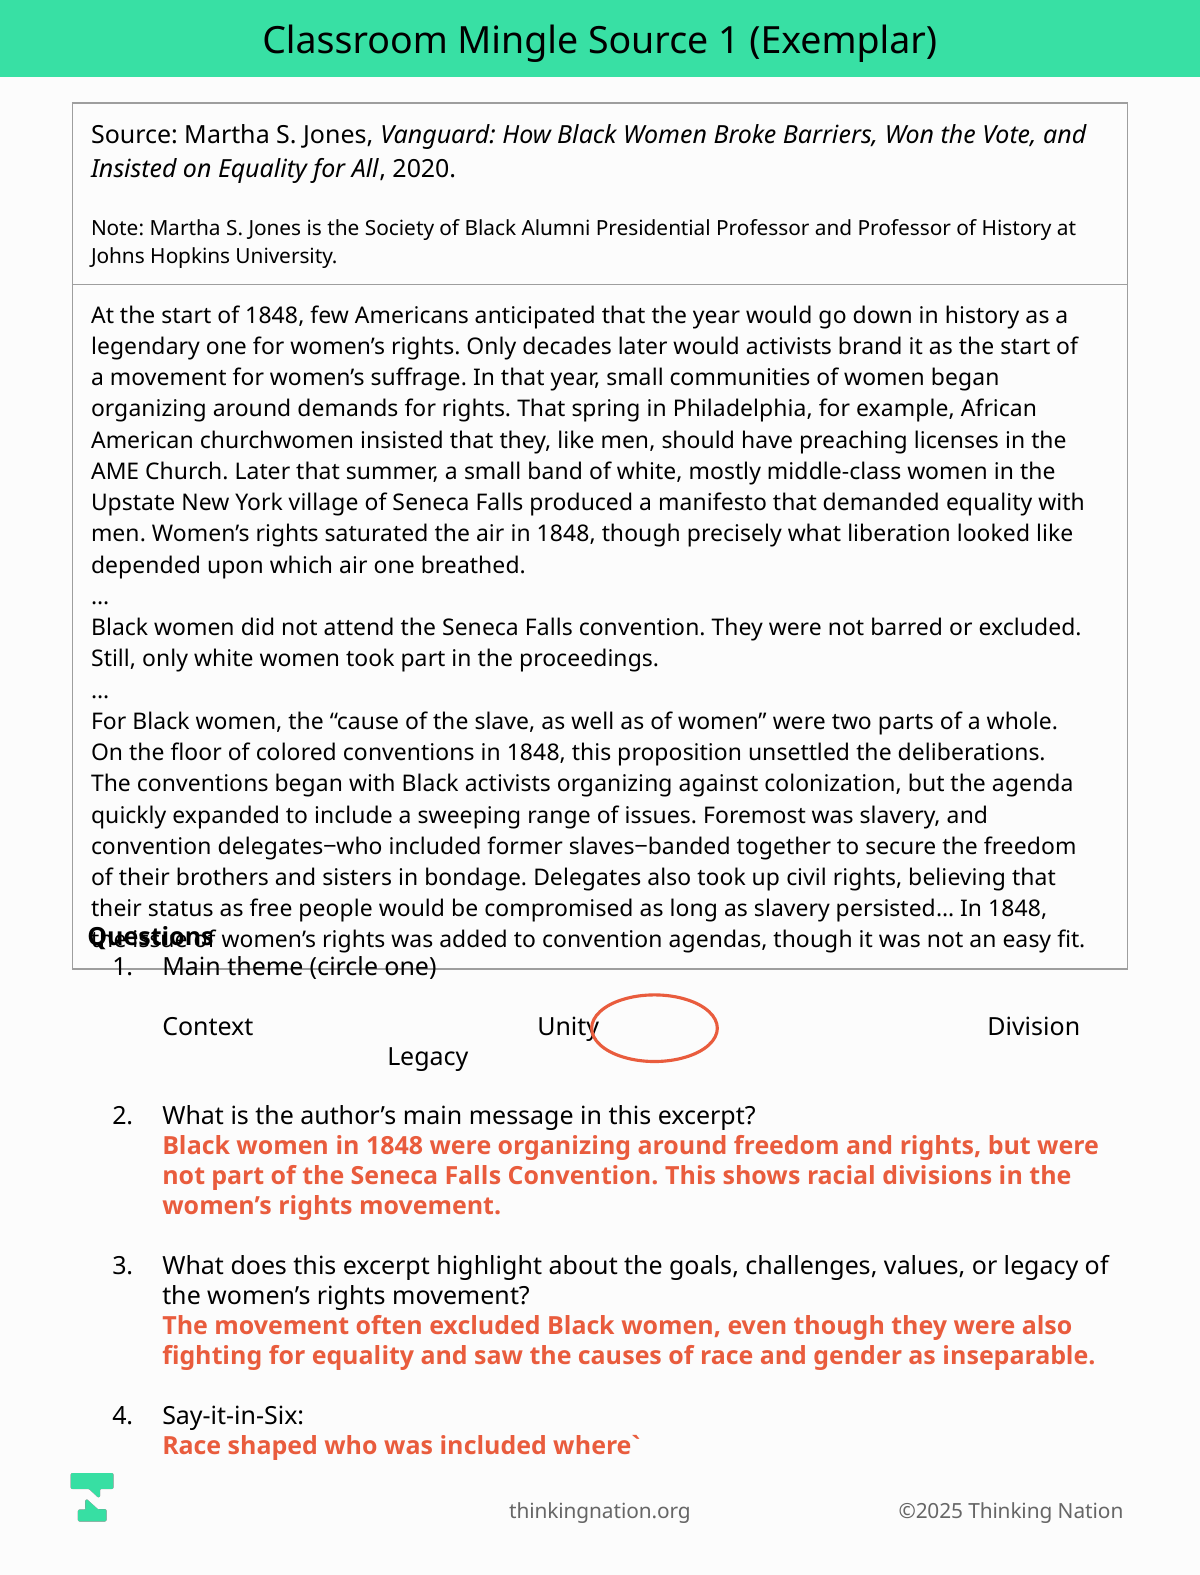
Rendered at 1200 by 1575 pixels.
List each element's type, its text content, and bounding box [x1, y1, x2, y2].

text_box [591, 994, 718, 1062]
table_header Source: Martha S. Jones, Vanguard: How Black Women Broke Barriers, Won the Vote, and Insisted on Equality for All, 2020. Note: Martha S. Jones is the Society of Black Alumni Presidential Professor and Professor of History at Johns Hopkins University. [73, 104, 1127, 284]
text_box thinkingnation.org [457, 1483, 742, 1532]
table_cell At the start of 1848, few Americans anticipated that the year would go down in history as a legendary one for women’s rights. Only decades later would activists brand it as the start of a movement for women’s suffrage. In that year, small communities of women began organizing around demands for rights. That spring in Philadelphia, for example, African American churchwomen insisted that they, like men, should have preaching licenses in the AME Church. Later that summer, a small band of white, mostly middle-class women in the Upstate New York village of Seneca Falls produced a manifesto that demanded equality with men. Women’s rights saturated the air in 1848, though precisely what liberation looked like depended upon which air one breathed. … Black women did not attend the Seneca Falls convention. They were not barred or excluded. Still, only white women took part in the proceedings. … For Black women, the “cause of the slave, as well as of women” were two parts of a whole. On the floor of colored conventions in 1848, this proposition unsettled the deliberations. The conventions began with Black activists organizing against colonization, but the agenda quickly expanded to include a sweeping range of issues. Foremost was slavery, and convention delegates‒who included former slaves‒banded together to secure the freedom of their brothers and sisters in bondage. Delegates also took up civil rights, believing that their status as free people would be compromised as long as slavery persisted… In 1848, the issue of women’s rights was added to convention agendas, though it was not an easy fit. [73, 285, 1127, 905]
picture [58, 1463, 126, 1531]
text_box Questions Main theme (circle one) Context Unity Division Legacy What is the author’s main message in this excerpt? Black women in 1848 were organizing around freedom and rights, but were not part of the Seneca Falls Convention. This shows racial divisions in the women’s rights movement. What does this excerpt highlight about the goals, challenges, values, or legacy of the women’s rights movement? The movement often excluded Black women, even though they were also fighting for equality and saw the causes of race and gender as inseparable. Say-it-in-Six: Race shaped who was included where` [72, 905, 1128, 1437]
text_box ©2025 Thinking Nation [854, 1483, 1139, 1532]
text_box Classroom Mingle Source 1 (Exemplar) [0, 0, 1200, 77]
